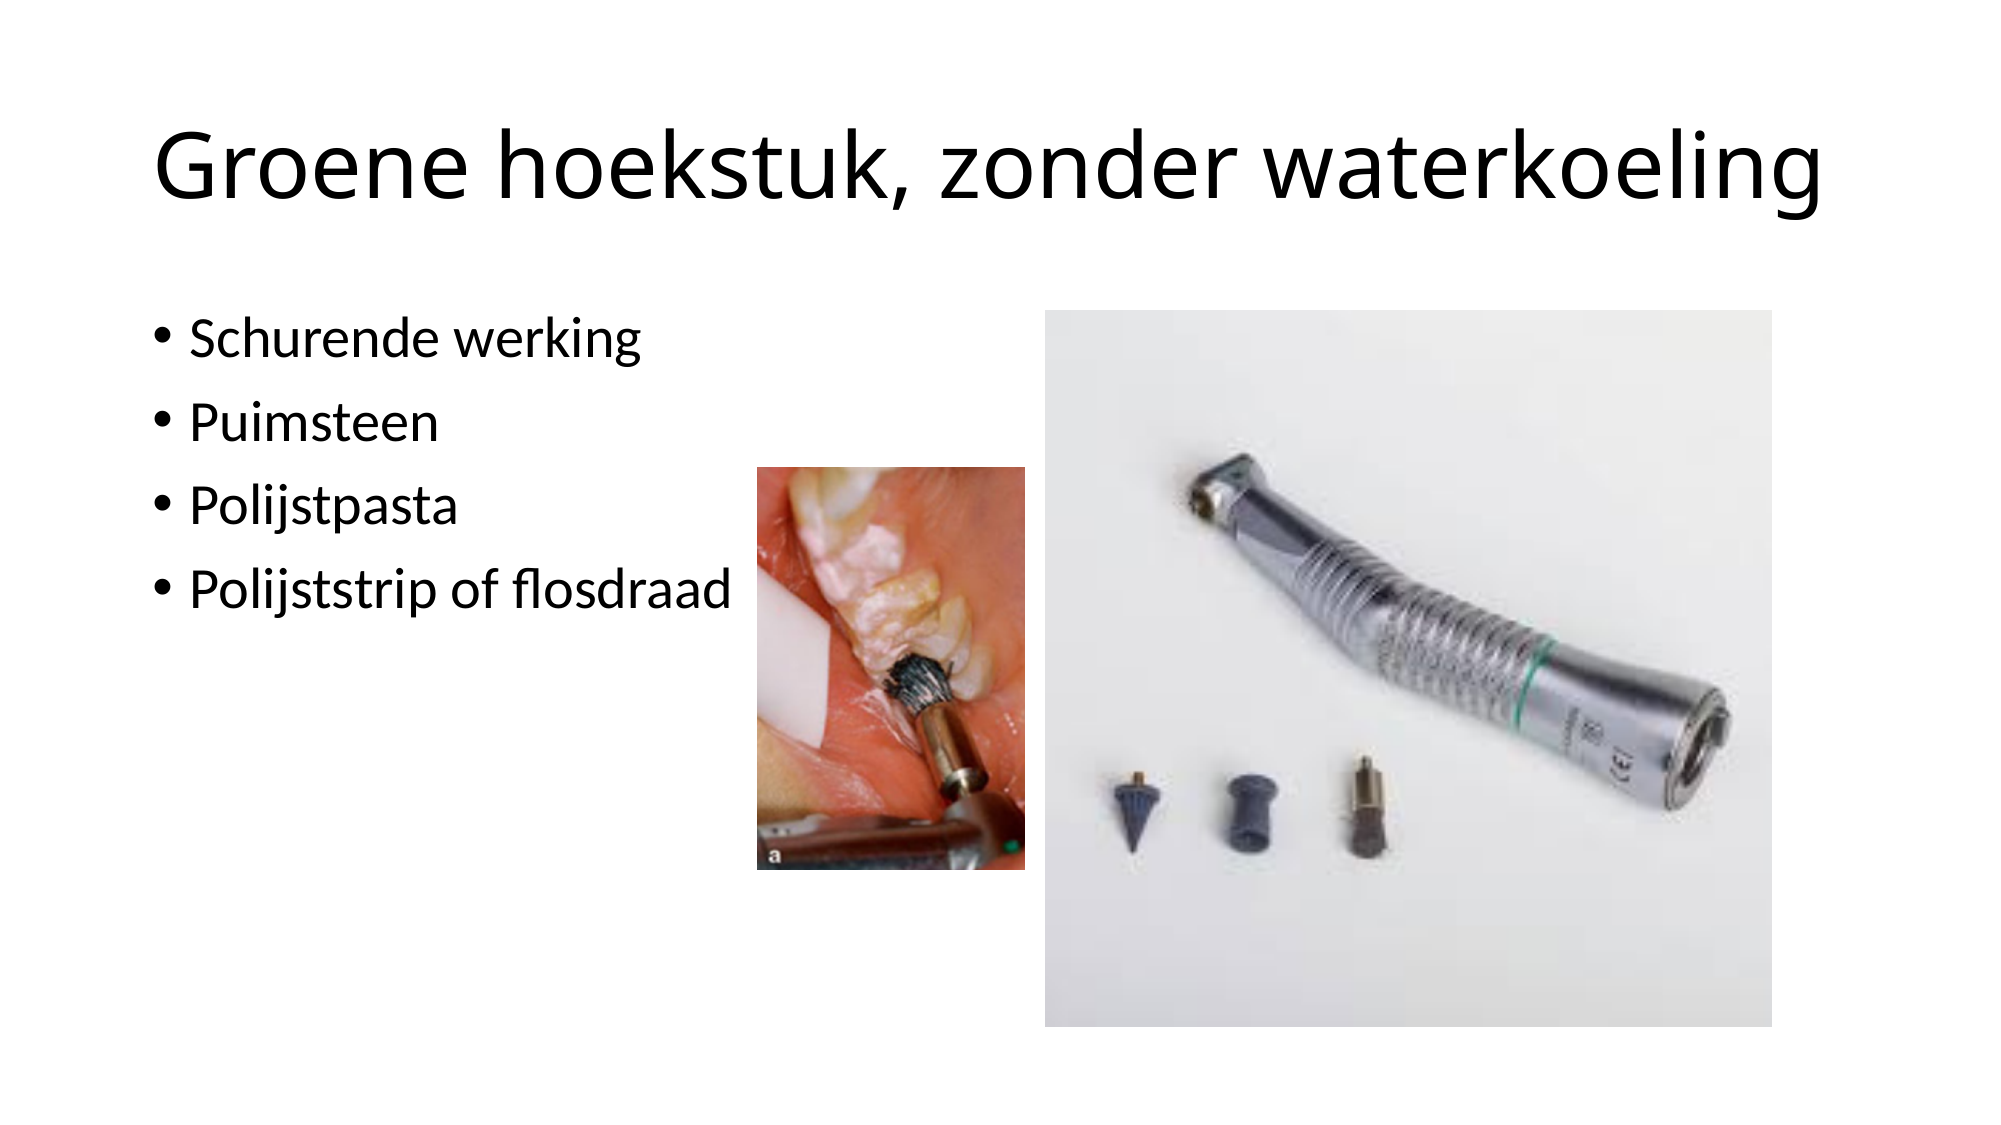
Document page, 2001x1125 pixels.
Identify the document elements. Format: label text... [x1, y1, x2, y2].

list Schurende werking Puimsteen Polijstpasta Polijststrip of flosdraad [137, 299, 1863, 1014]
picture [757, 467, 1025, 870]
title Groene hoekstuk, zonder waterkoeling [137, 59, 1863, 278]
picture [1045, 310, 1772, 1028]
